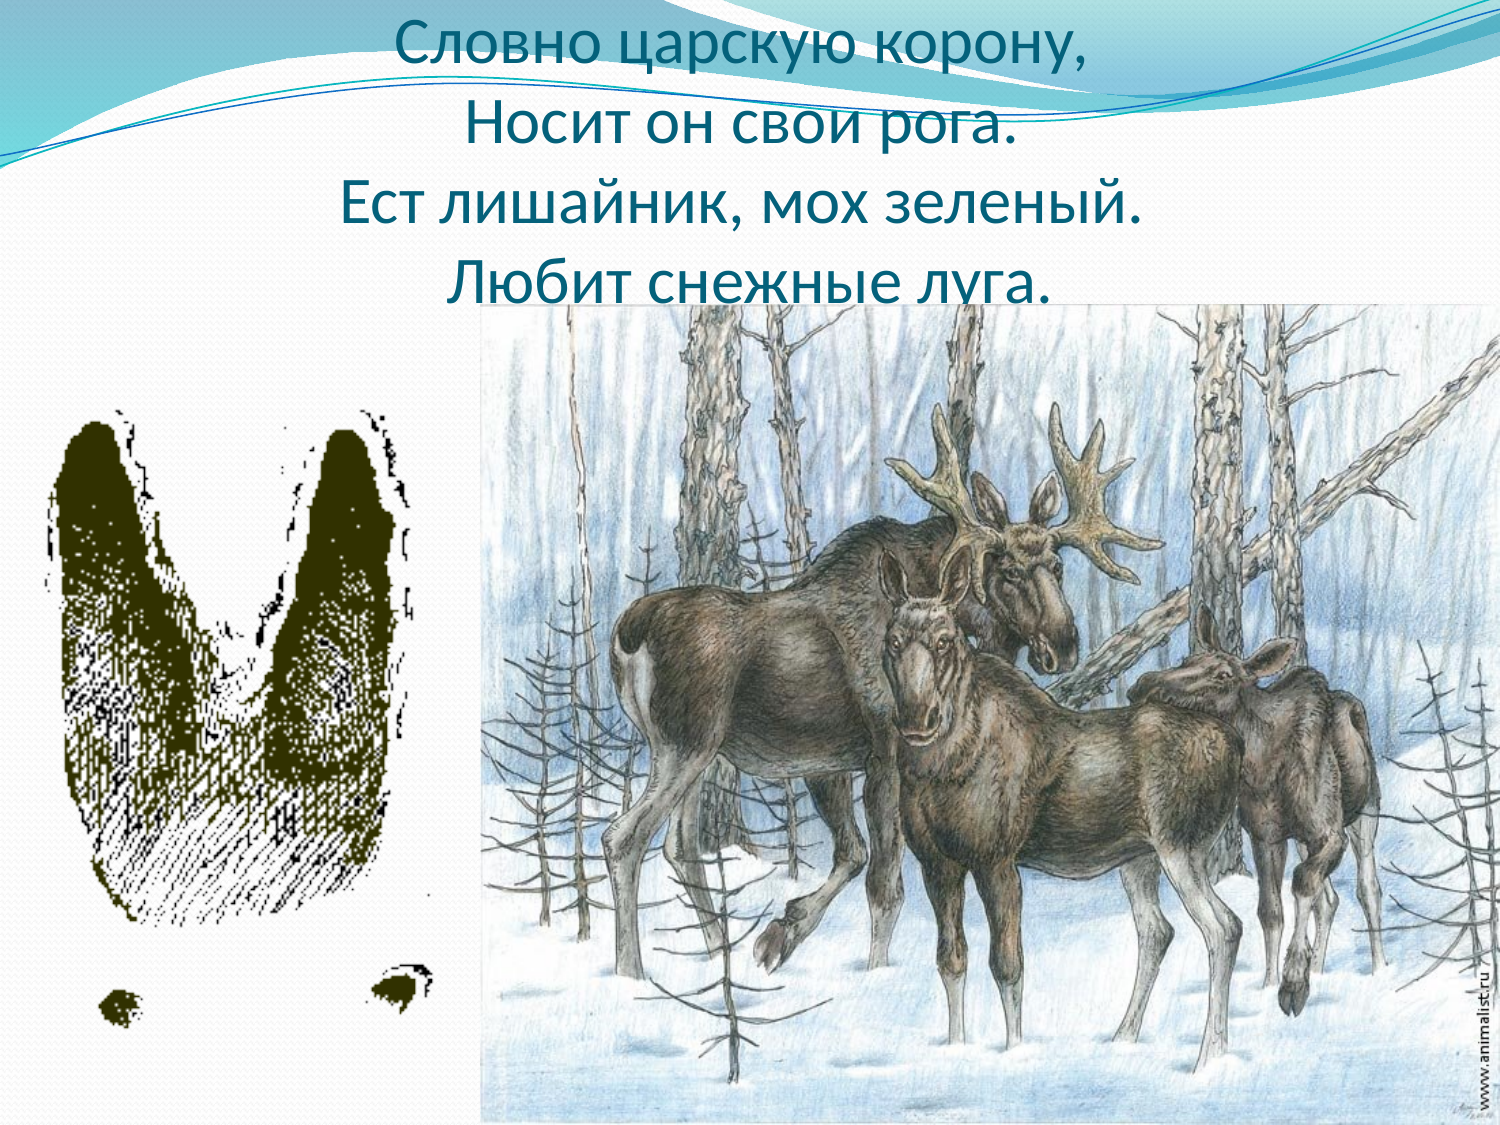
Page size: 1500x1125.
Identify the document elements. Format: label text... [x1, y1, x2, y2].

picture [23, 374, 476, 1055]
picture [480, 304, 1500, 1125]
title Словно царскую корону, Носит он свои рога. Ест лишайник, мох зеленый. Любит снежные луга. [0, 115, 1500, 317]
